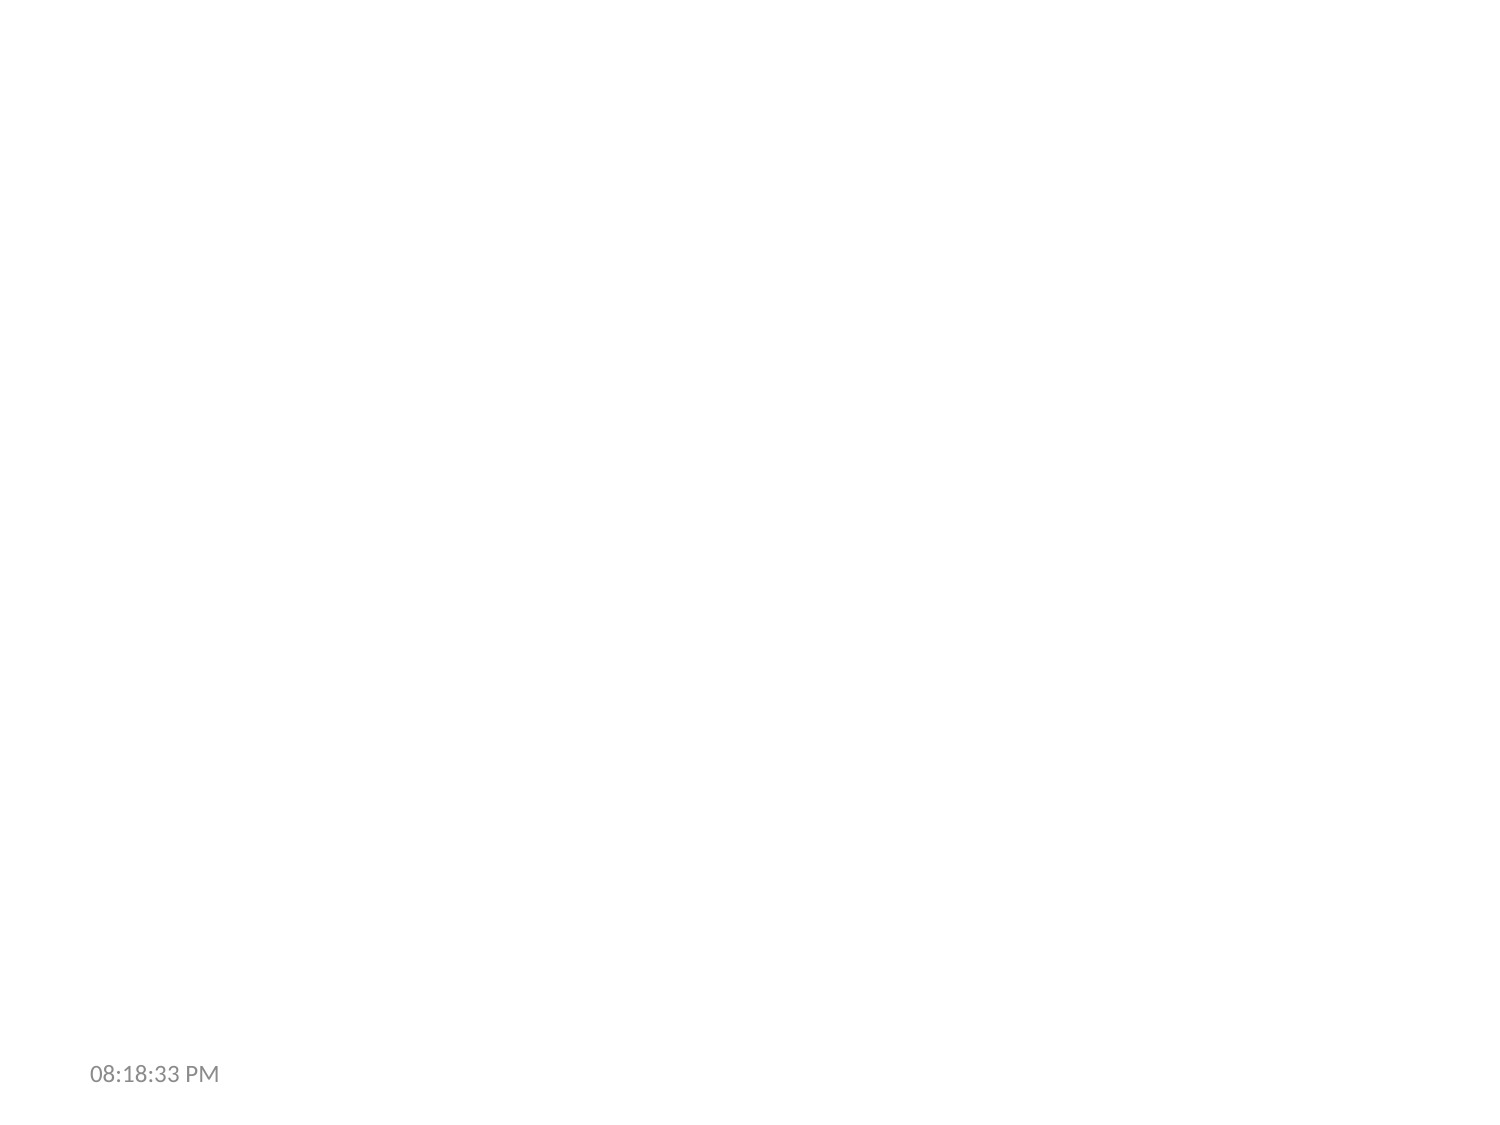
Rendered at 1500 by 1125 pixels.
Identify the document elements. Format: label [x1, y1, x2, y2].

slide_number [75, 1042, 425, 1103]
